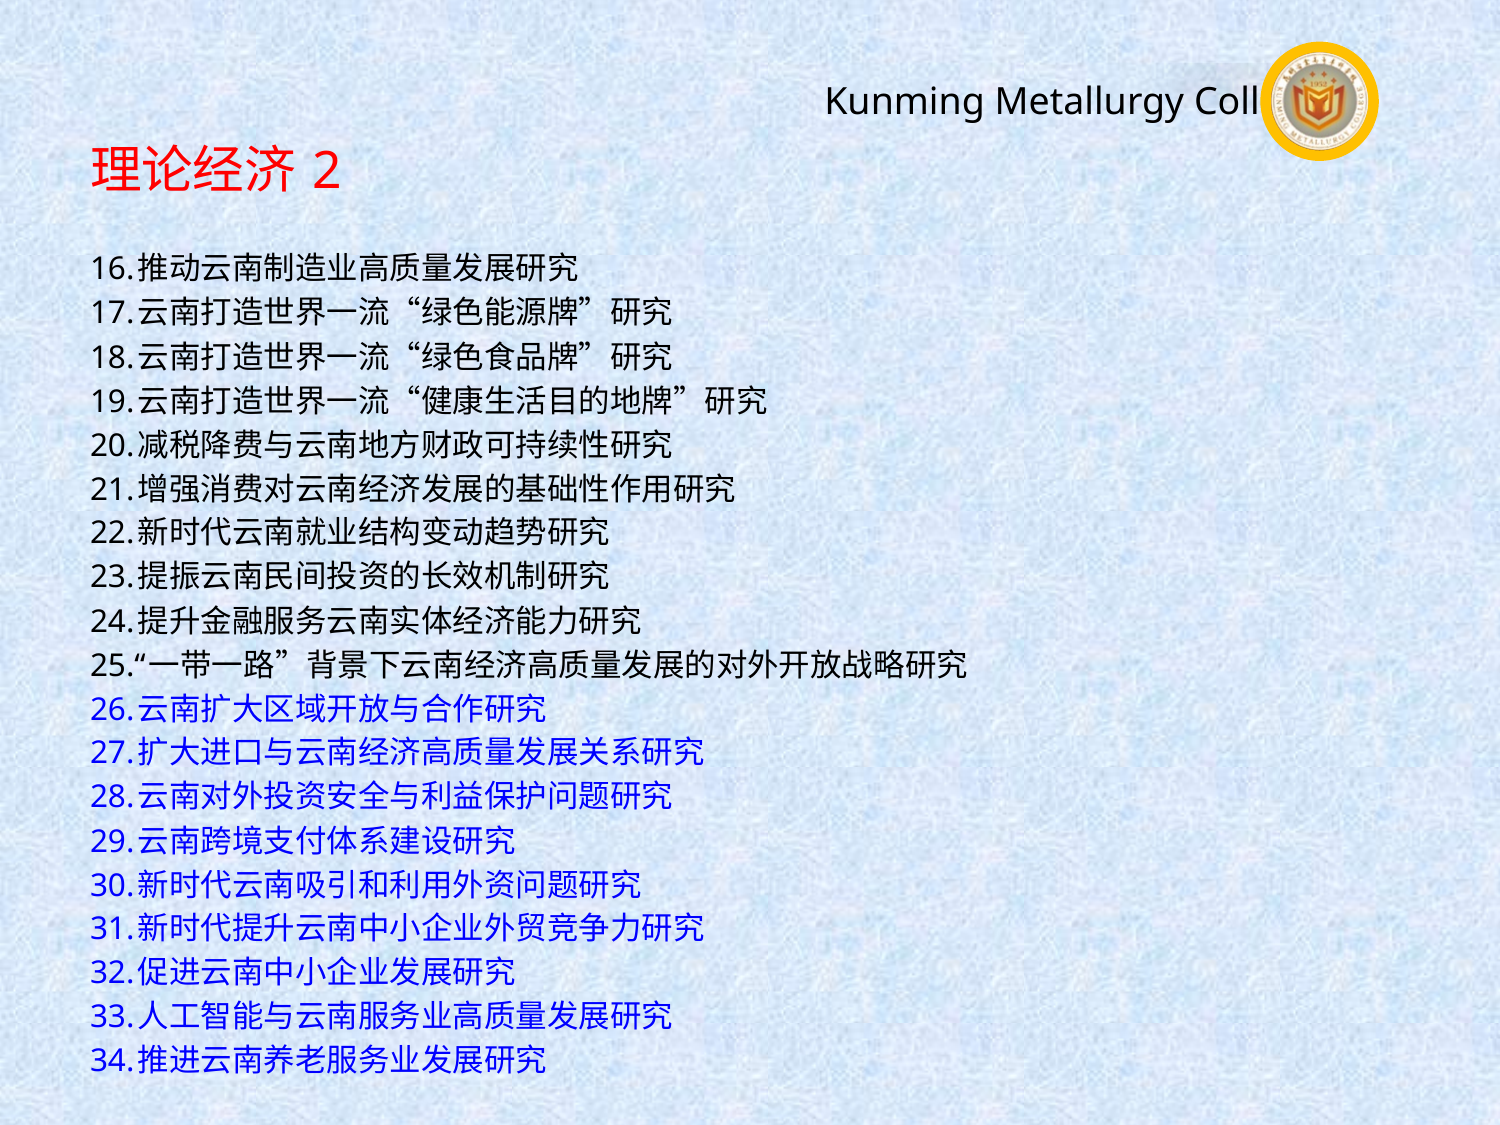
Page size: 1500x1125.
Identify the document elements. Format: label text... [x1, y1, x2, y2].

list 理论经济 2 16.推动云南制造业高质量发展研究 17.云南打造世界一流“绿色能源牌”研究 18.云南打造世界一流“绿色食品牌”研究 19.云南打造世界一流“健康生活目的地牌”研究 20.减税降费与云南地方财政可持续性研究 21.增强消费对云南经济发展的基础性作用研究 22.新时代云南就业结构变动趋势研究 23.提振云南民间投资的长效机制研究 24.提升金融服务云南实体经济能力研究 25.“一带一路”背景下云南经济高质量发展的对外开放战略研究 26.云南扩大区域开放与合作研究 27.扩大进口与云南经济高质量发展关系研究 28.云南对外投资安全与利益保护问题研究 29.云南跨境支付体系建设研究 30.新时代云南吸引和利用外资问题研究 31.新时代提升云南中小企业外贸竞争力研究 32.促进云南中小企业发展研究 33.人工智能与云南服务业高质量发展研究 34.推进云南养老服务业发展研究 [75, 128, 1425, 1102]
title Kunming Metallurgy College [75, 23, 1442, 176]
picture [0, 0, 1500, 1125]
